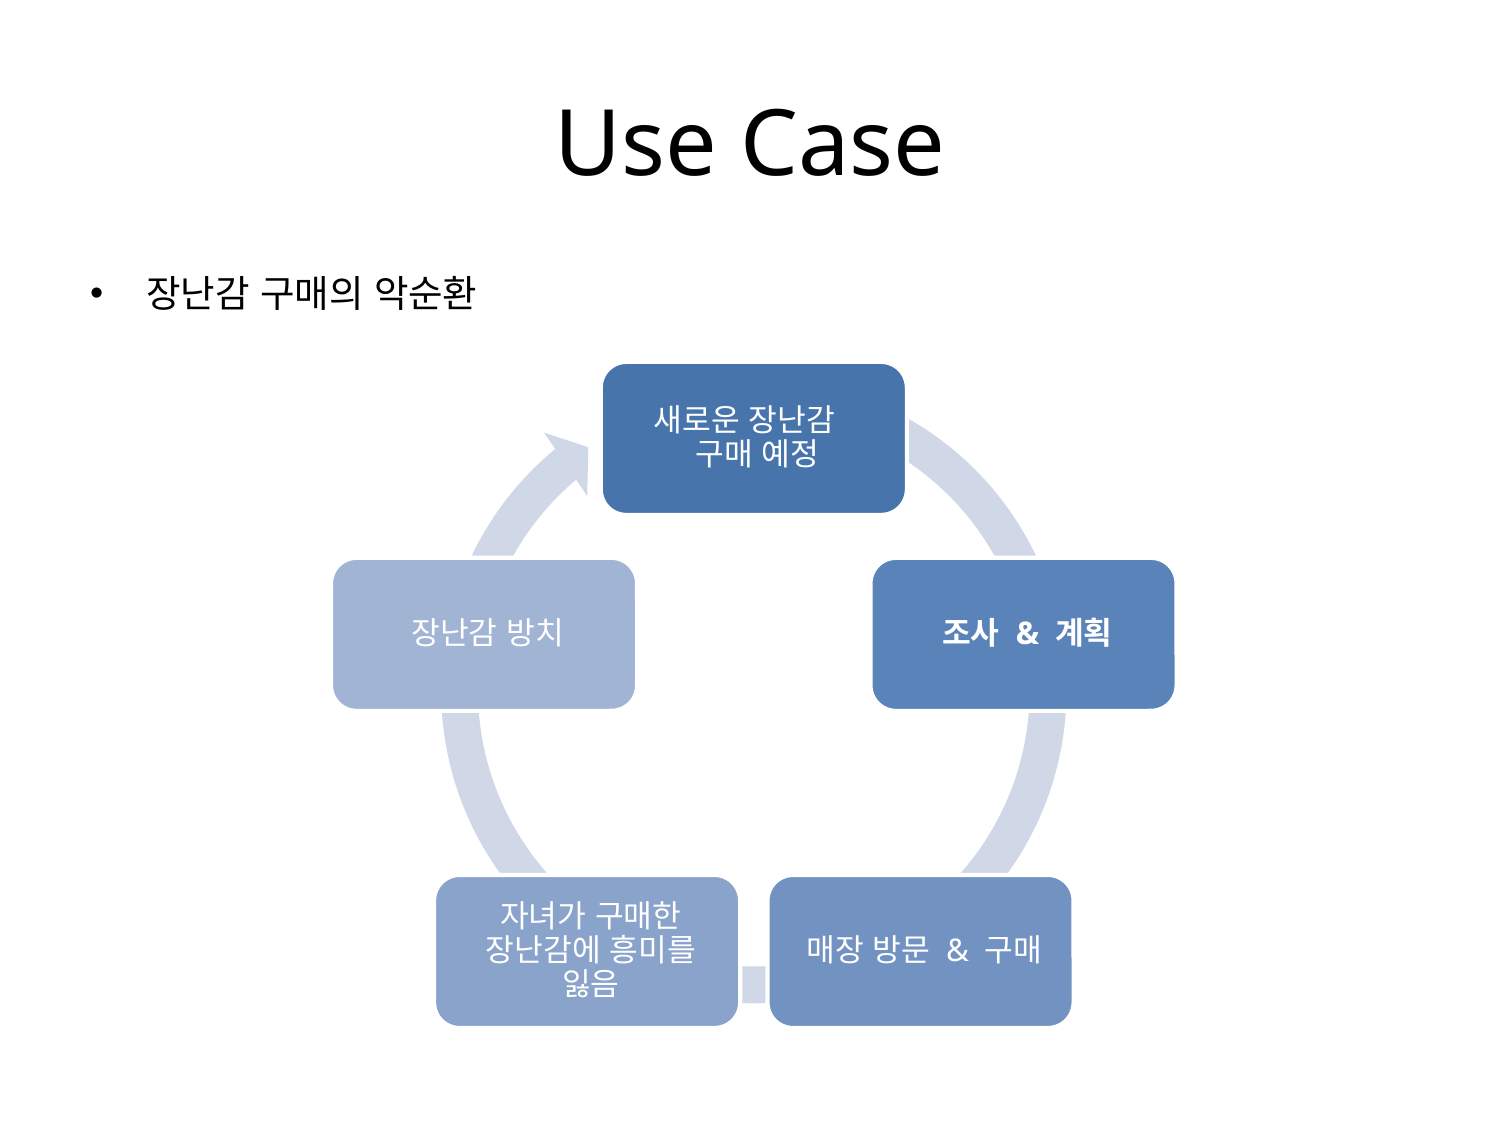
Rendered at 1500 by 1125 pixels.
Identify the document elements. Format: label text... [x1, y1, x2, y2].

list 장난감 구매의 악순환 [75, 262, 1425, 1005]
title Use Case [75, 45, 1425, 233]
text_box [253, 361, 1255, 1029]
